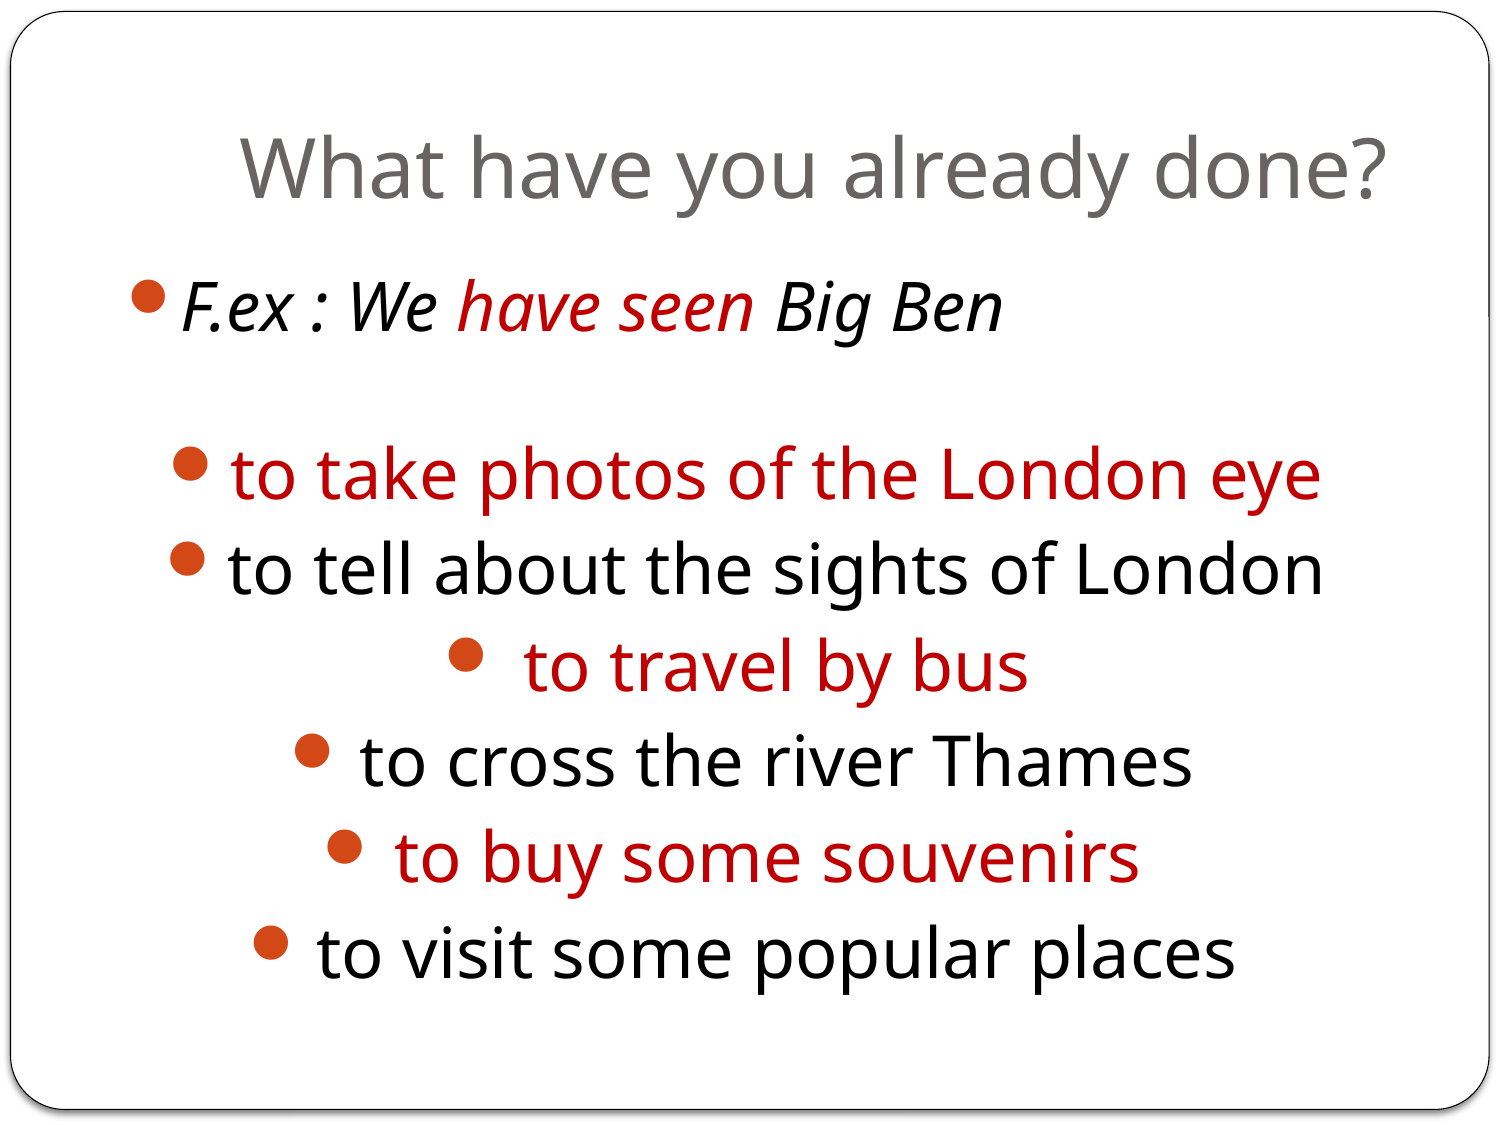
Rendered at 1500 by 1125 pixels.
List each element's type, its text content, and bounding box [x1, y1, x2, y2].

list F.ex : We have seen Big Ben to take photos of the London eye to tell about the sights of London to travel by bus to cross the river Thames to buy some souvenirs to visit some popular places [112, 255, 1388, 1006]
title What have you already done? [225, 42, 1500, 231]
